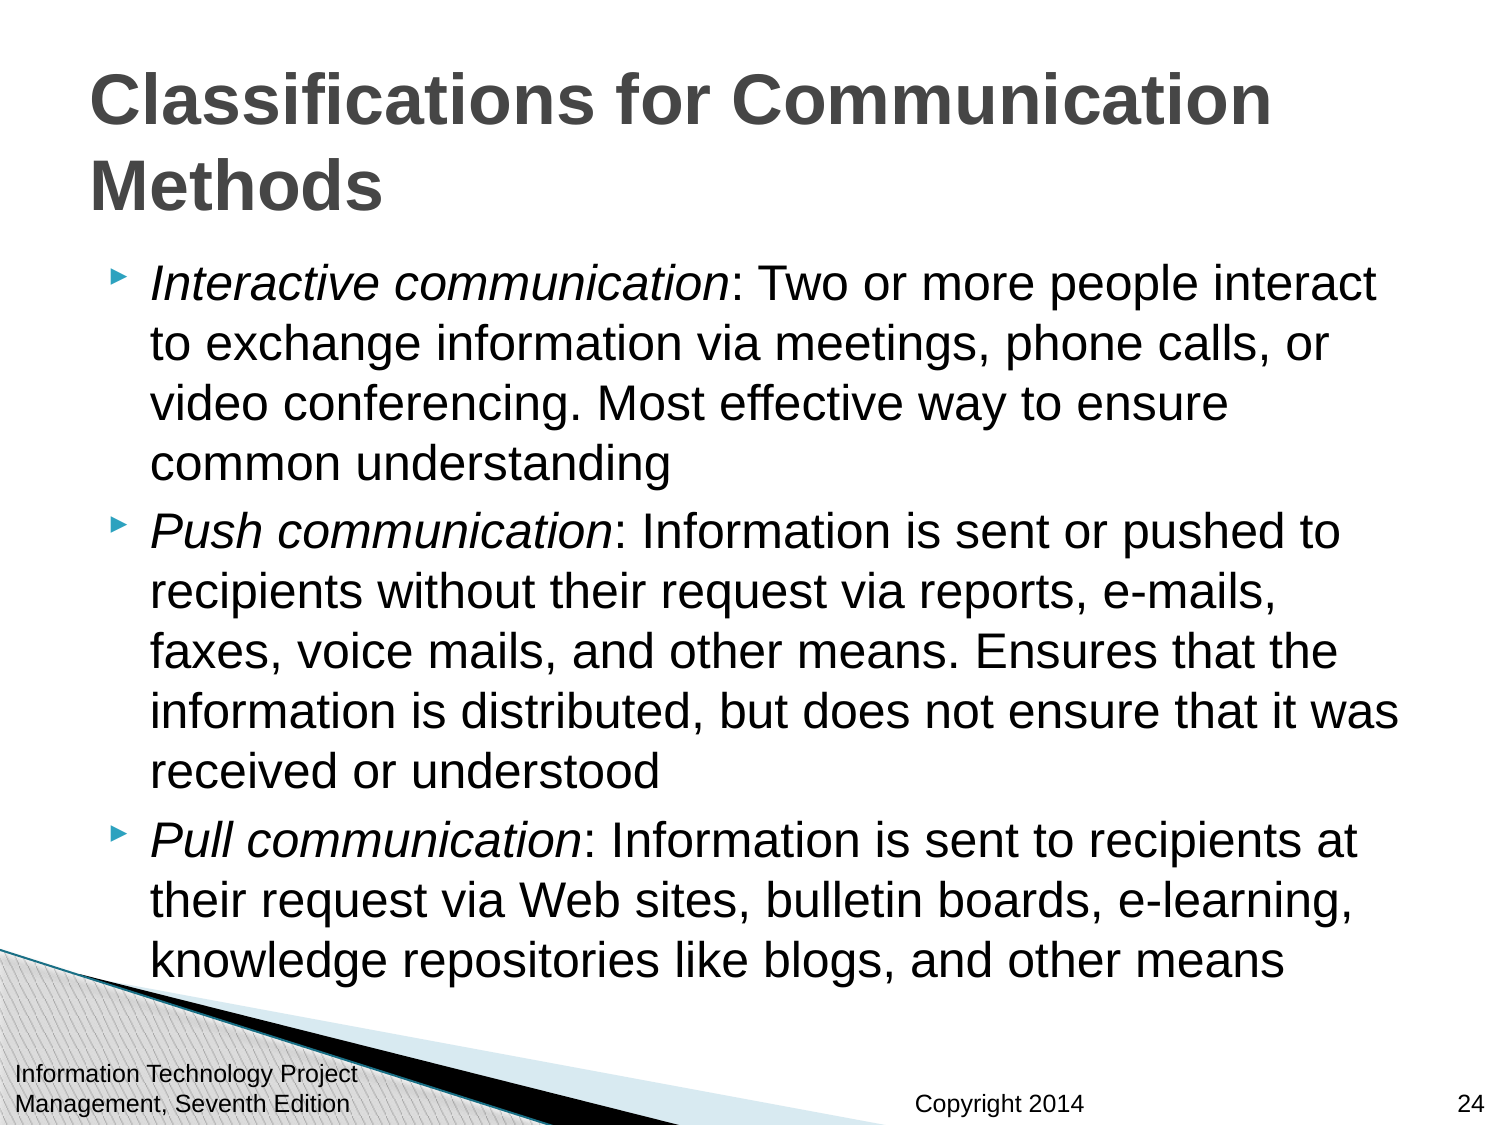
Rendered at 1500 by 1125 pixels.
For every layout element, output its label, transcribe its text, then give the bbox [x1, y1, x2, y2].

footer Information Technology Project Management, Seventh Edition [0, 1065, 425, 1125]
list Interactive communication: Two or more people interact to exchange information via meetings, phone calls, or video conferencing. Most effective way to ensure common understanding Push communication: Information is sent or pushed to recipients without their request via reports, e-mails, faxes, voice mails, and other means. Ensures that the information is distributed, but does not ensure that it was received or understood Pull communication: Information is sent to recipients at their request via Web sites, bulletin boards, e-learning, knowledge repositories like blogs, and other means [74, 242, 1426, 986]
slide_number 24 [1408, 1065, 1500, 1125]
title Classifications for Communication Methods [75, 45, 1425, 233]
